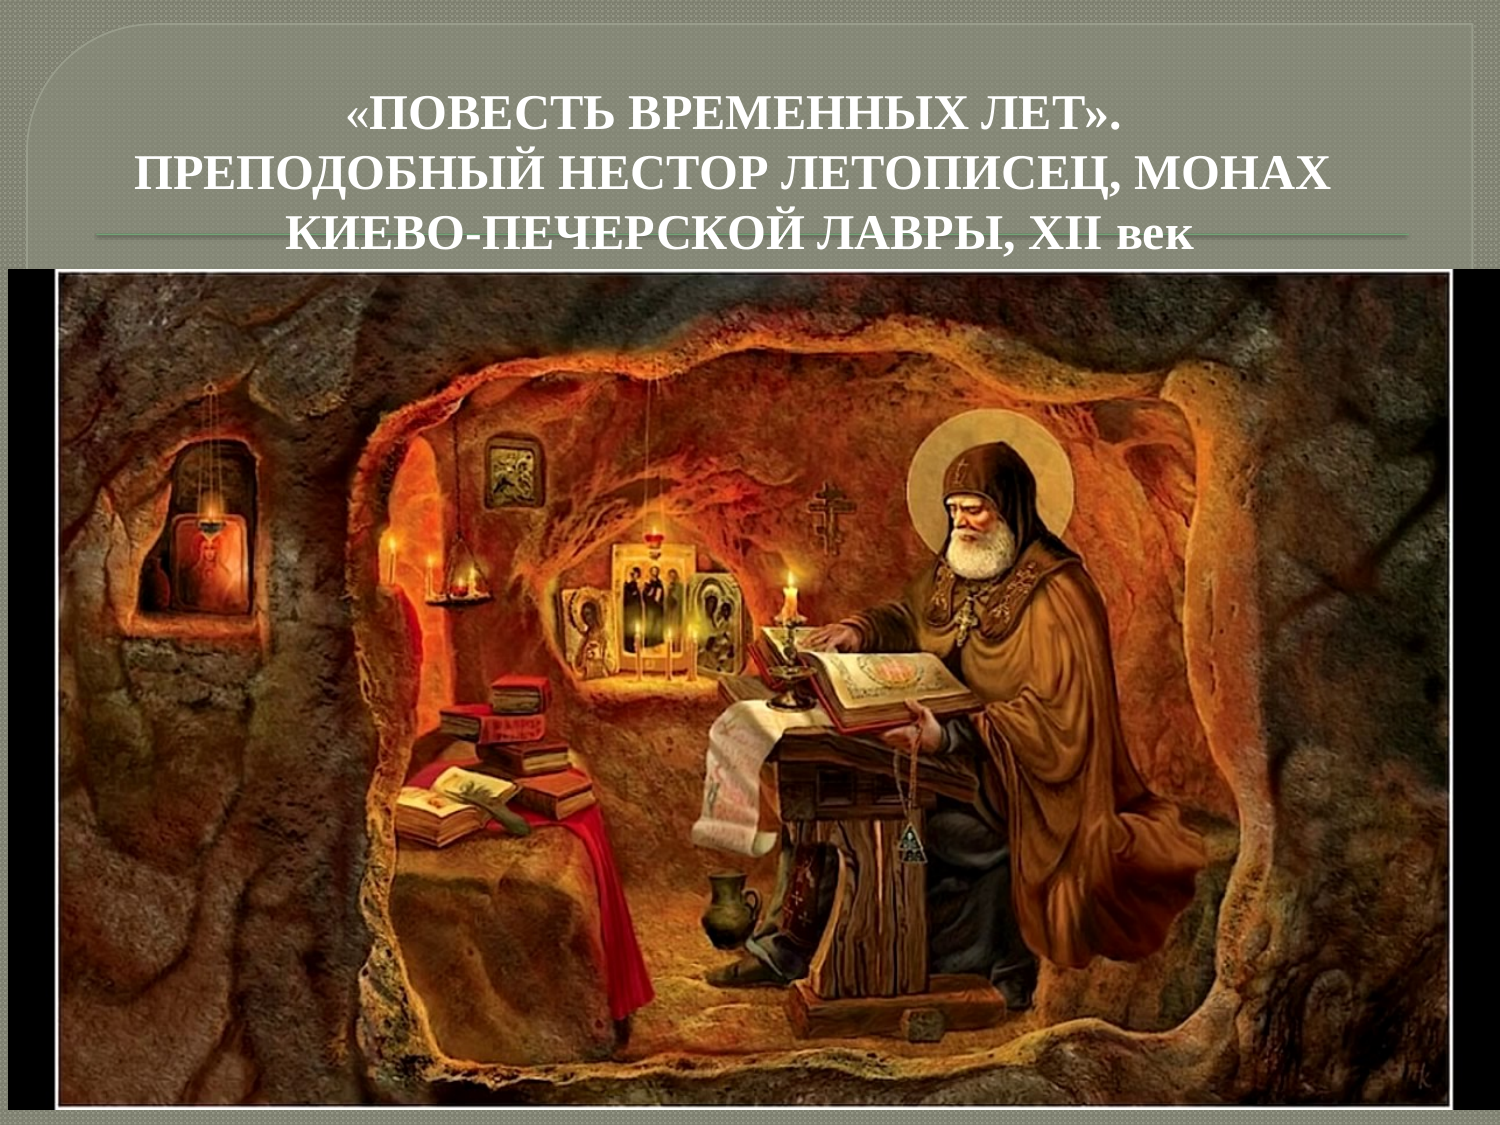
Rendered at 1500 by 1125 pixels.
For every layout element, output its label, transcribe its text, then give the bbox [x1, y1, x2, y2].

title «ПОВЕСТЬ ВРЕМЕННЫХ ЛЕТ». ПРЕПОДОБНЫЙ НЕСТОР ЛЕТОПИСЕЦ, МОНАХ КИЕВО-ПЕЧЕРСКОЙ ЛАВРЫ, XII век [0, 0, 1471, 268]
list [7, 269, 1500, 1110]
